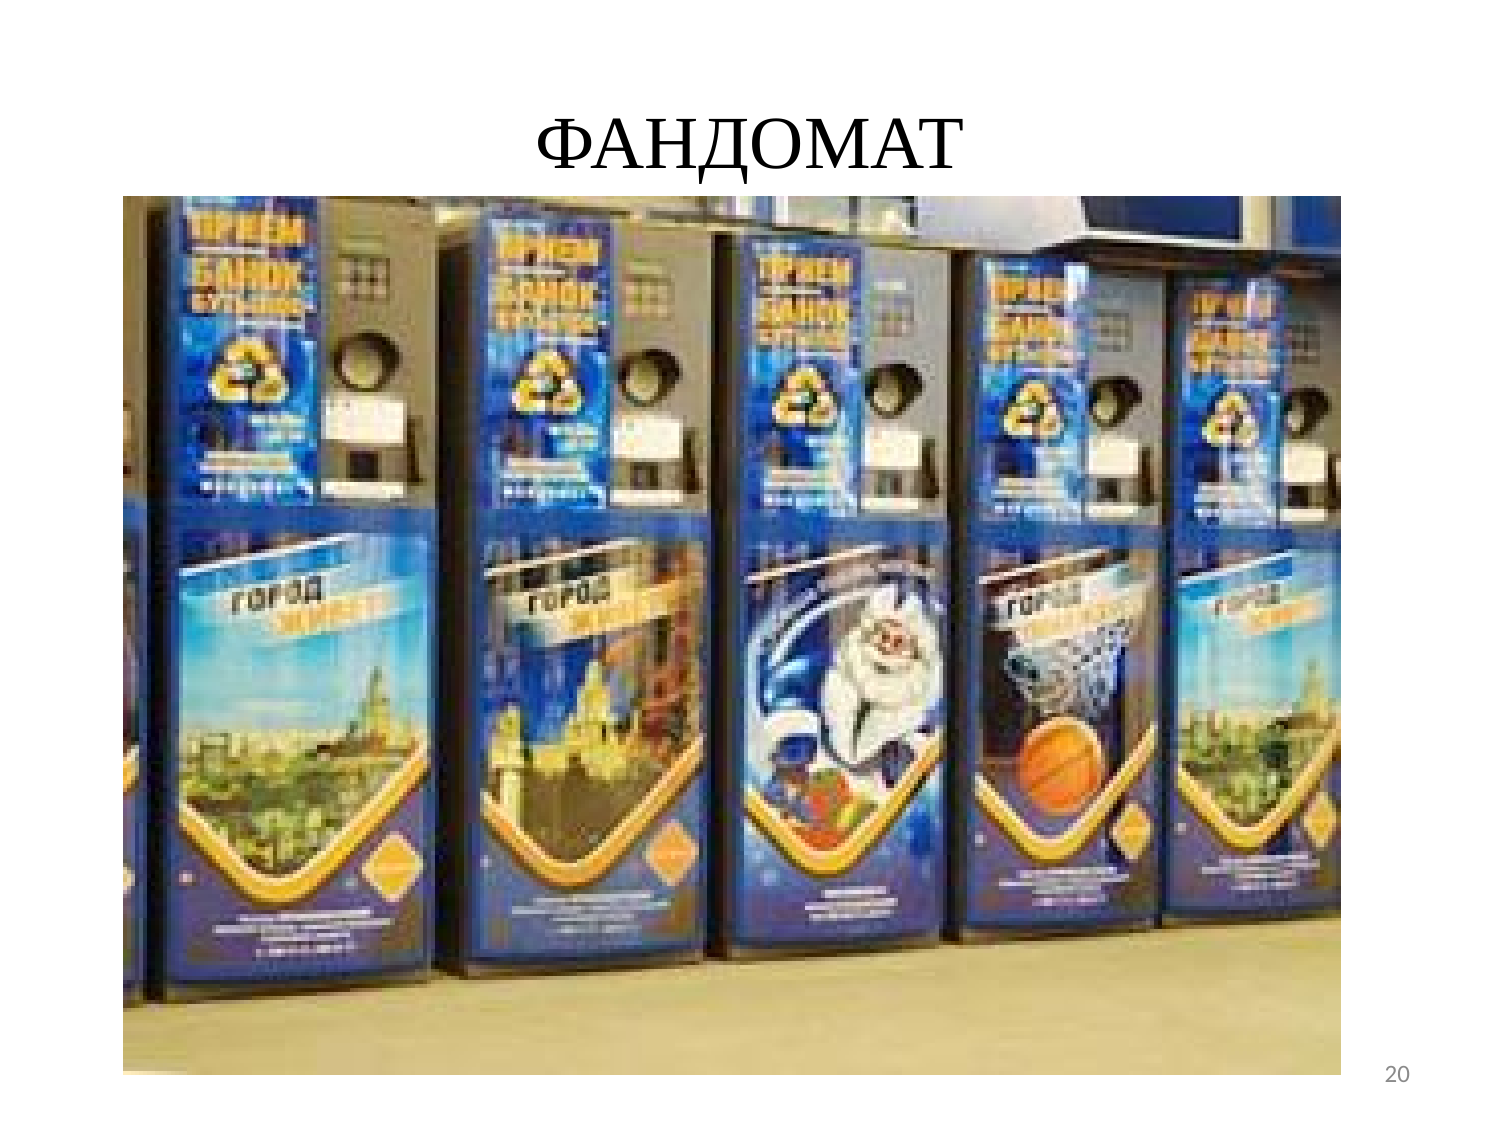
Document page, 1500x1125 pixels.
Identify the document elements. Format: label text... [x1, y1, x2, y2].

title ФАНДОМАТ [75, 45, 1425, 233]
slide_number 20 [1074, 1042, 1425, 1103]
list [123, 195, 1341, 1075]
